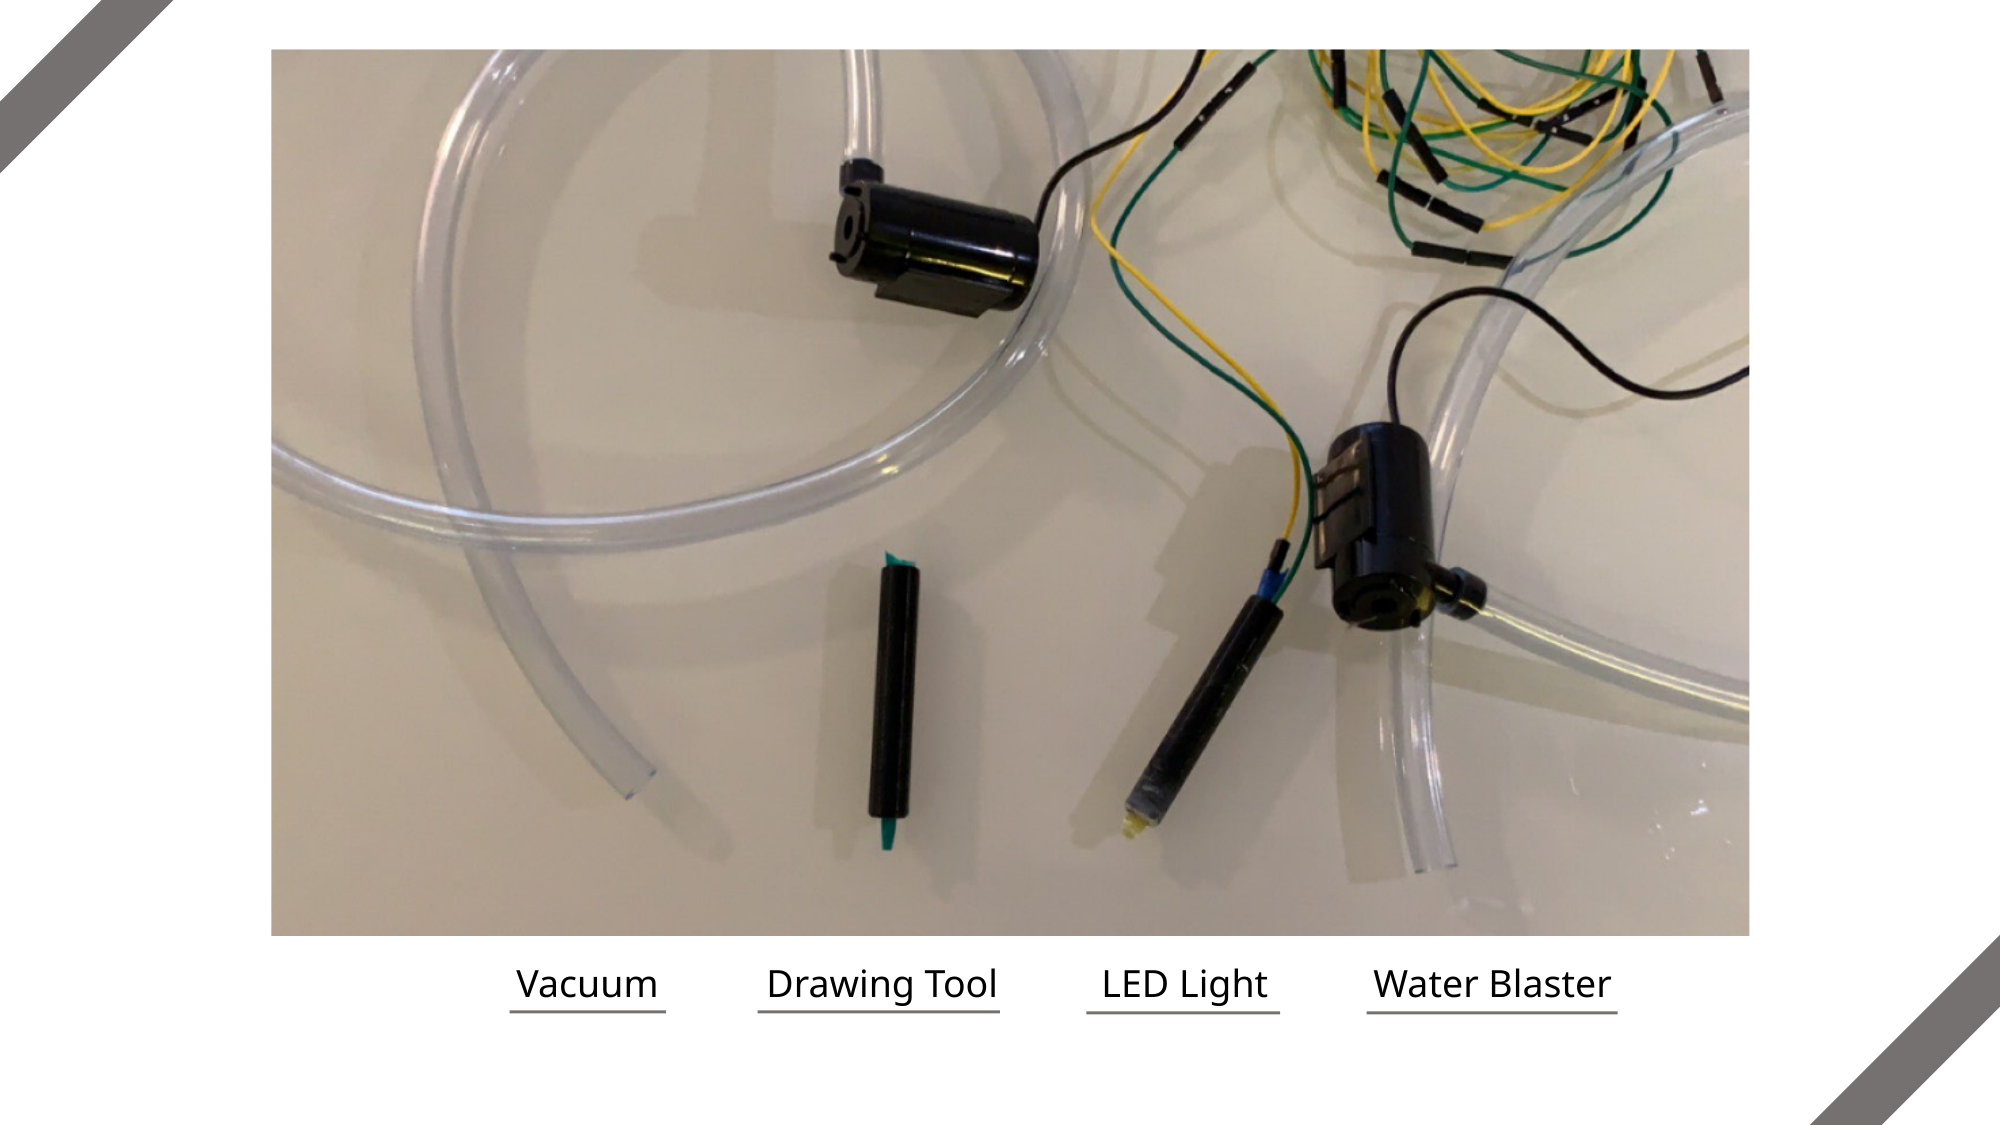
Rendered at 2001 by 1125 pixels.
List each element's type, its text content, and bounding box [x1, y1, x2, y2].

text_box Water Blaster [1455, 952, 1628, 1013]
text_box [0, 0, 175, 175]
text_box [1808, 933, 2000, 1125]
text_box [509, 1009, 566, 1014]
text_box Vacuum [501, 952, 566, 1013]
text_box [1455, 1010, 1619, 1015]
picture [271, 0, 1750, 1125]
